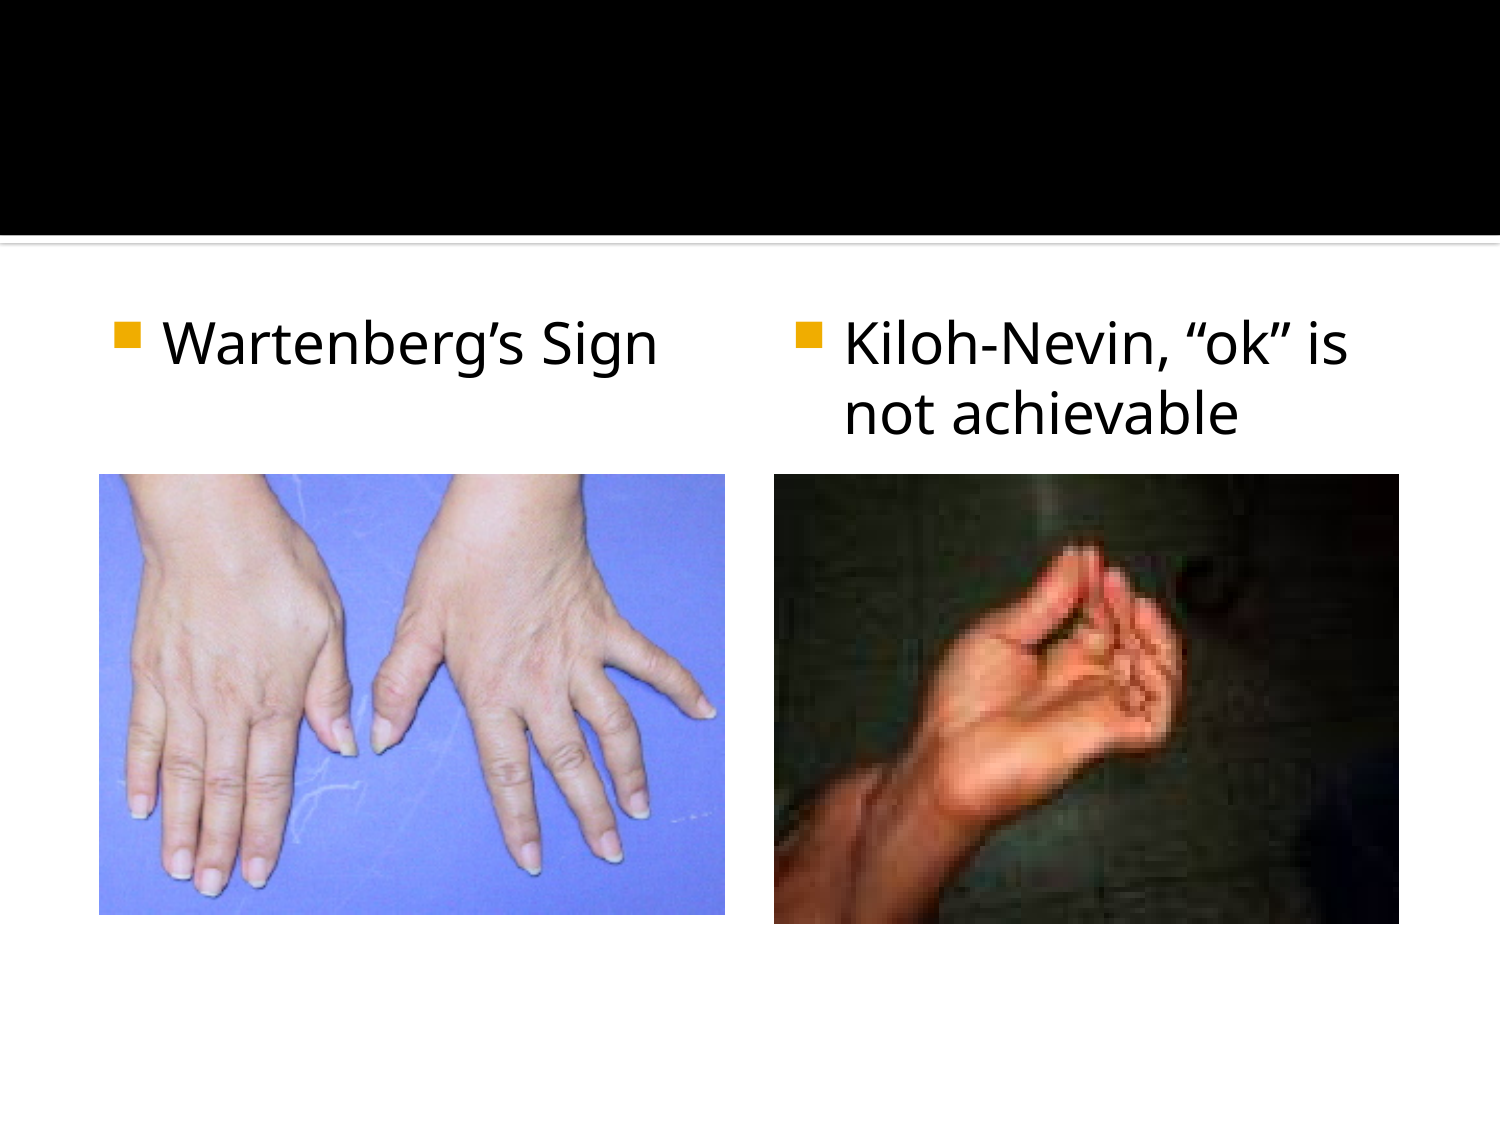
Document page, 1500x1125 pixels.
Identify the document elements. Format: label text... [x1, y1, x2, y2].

list Wartenberg’s Sign [75, 291, 738, 1050]
picture [99, 474, 725, 915]
list Kiloh-Nevin, “ok” is not achievable [762, 291, 1425, 1050]
picture [774, 474, 1399, 924]
